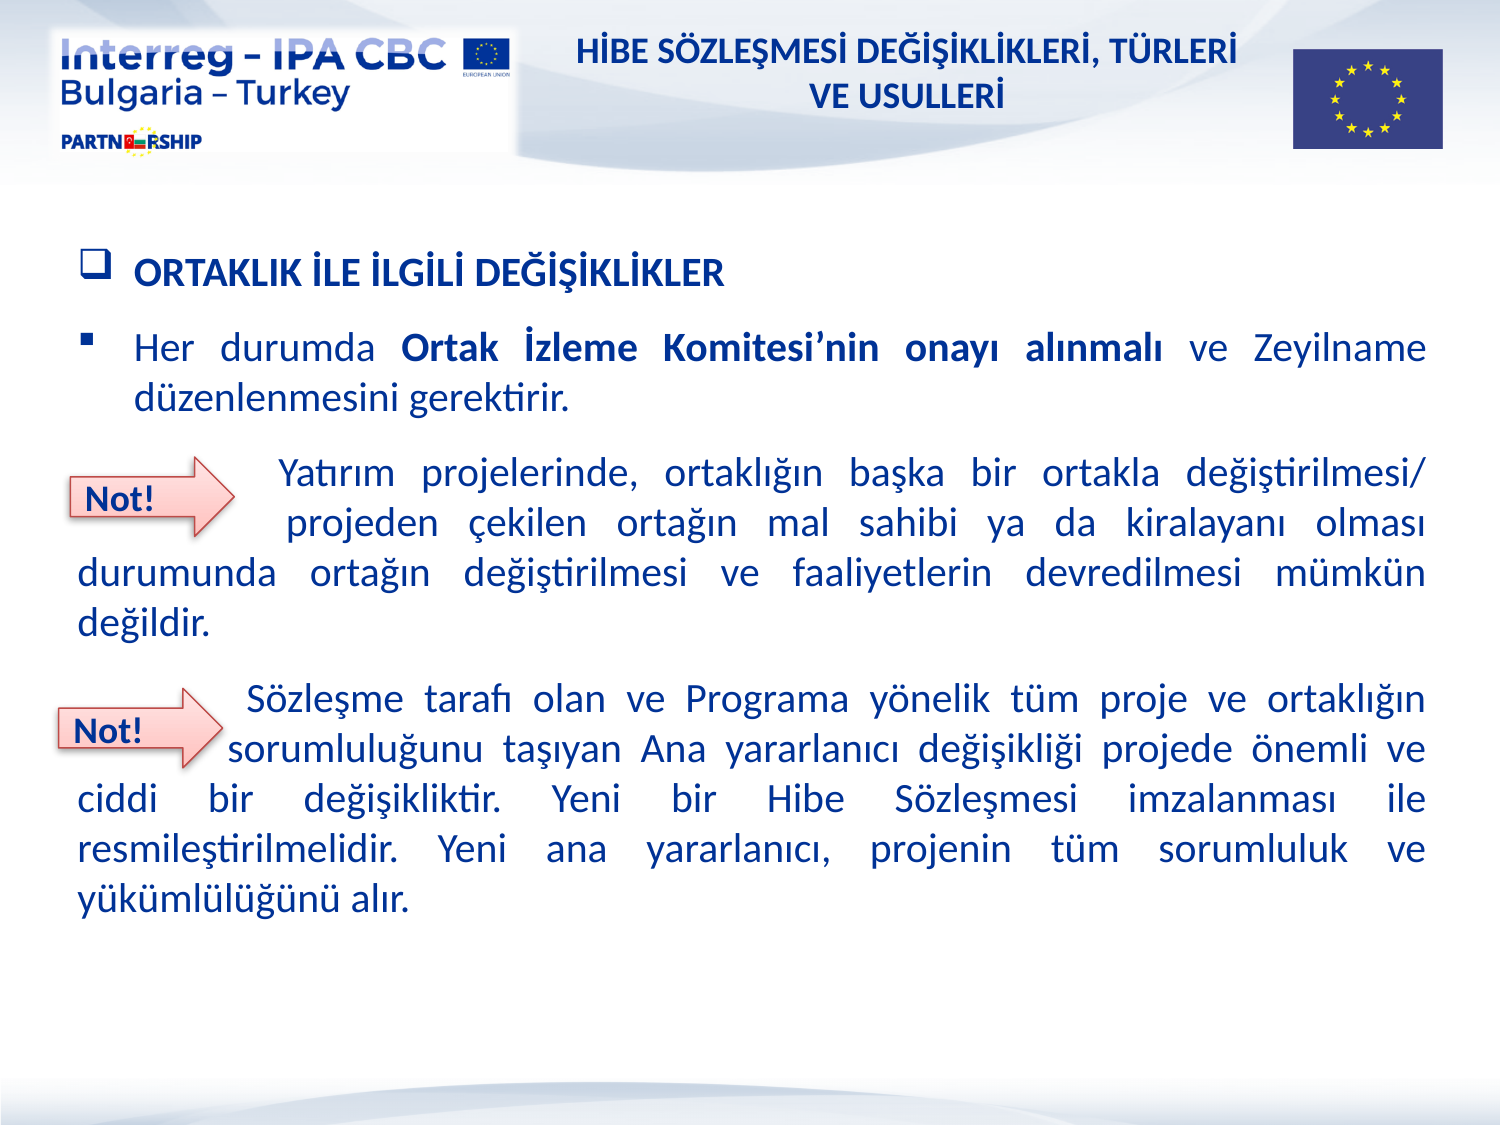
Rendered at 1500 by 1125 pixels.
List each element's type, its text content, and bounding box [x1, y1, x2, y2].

text_box Not! [69, 456, 235, 538]
text_box ORTAKLIK İLE İLGİLİ DEĞİŞİKLİKLER Her durumda Ortak İzleme Komitesi’nin onayı alınmalı ve Zeyilname düzenlenmesini gerektirir. Yatırım projelerinde, ortaklığın başka bir ortakla değiştirilmesi/ projeden çekilen ortağın mal sahibi ya da kiralayanı olması durumunda ortağın değiştirilmesi ve faaliyetlerin devredilmesi mümkün değildir. Sözleşme tarafı olan ve Programa yönelik tüm proje ve ortaklığın sorumluluğunu taşıyan Ana yararlanıcı değişikliği projede önemli ve ciddi bir değişikliktir. Yeni bir Hibe Sözleşmesi imzalanması ile resmileştirilmelidir. Yeni ana yararlanıcı, projenin tüm sorumluluk ve yükümlülüğünü alır. [62, 194, 1443, 1077]
picture [0, 0, 1500, 185]
text_box Not! [57, 687, 224, 769]
picture [0, 1078, 1500, 1125]
